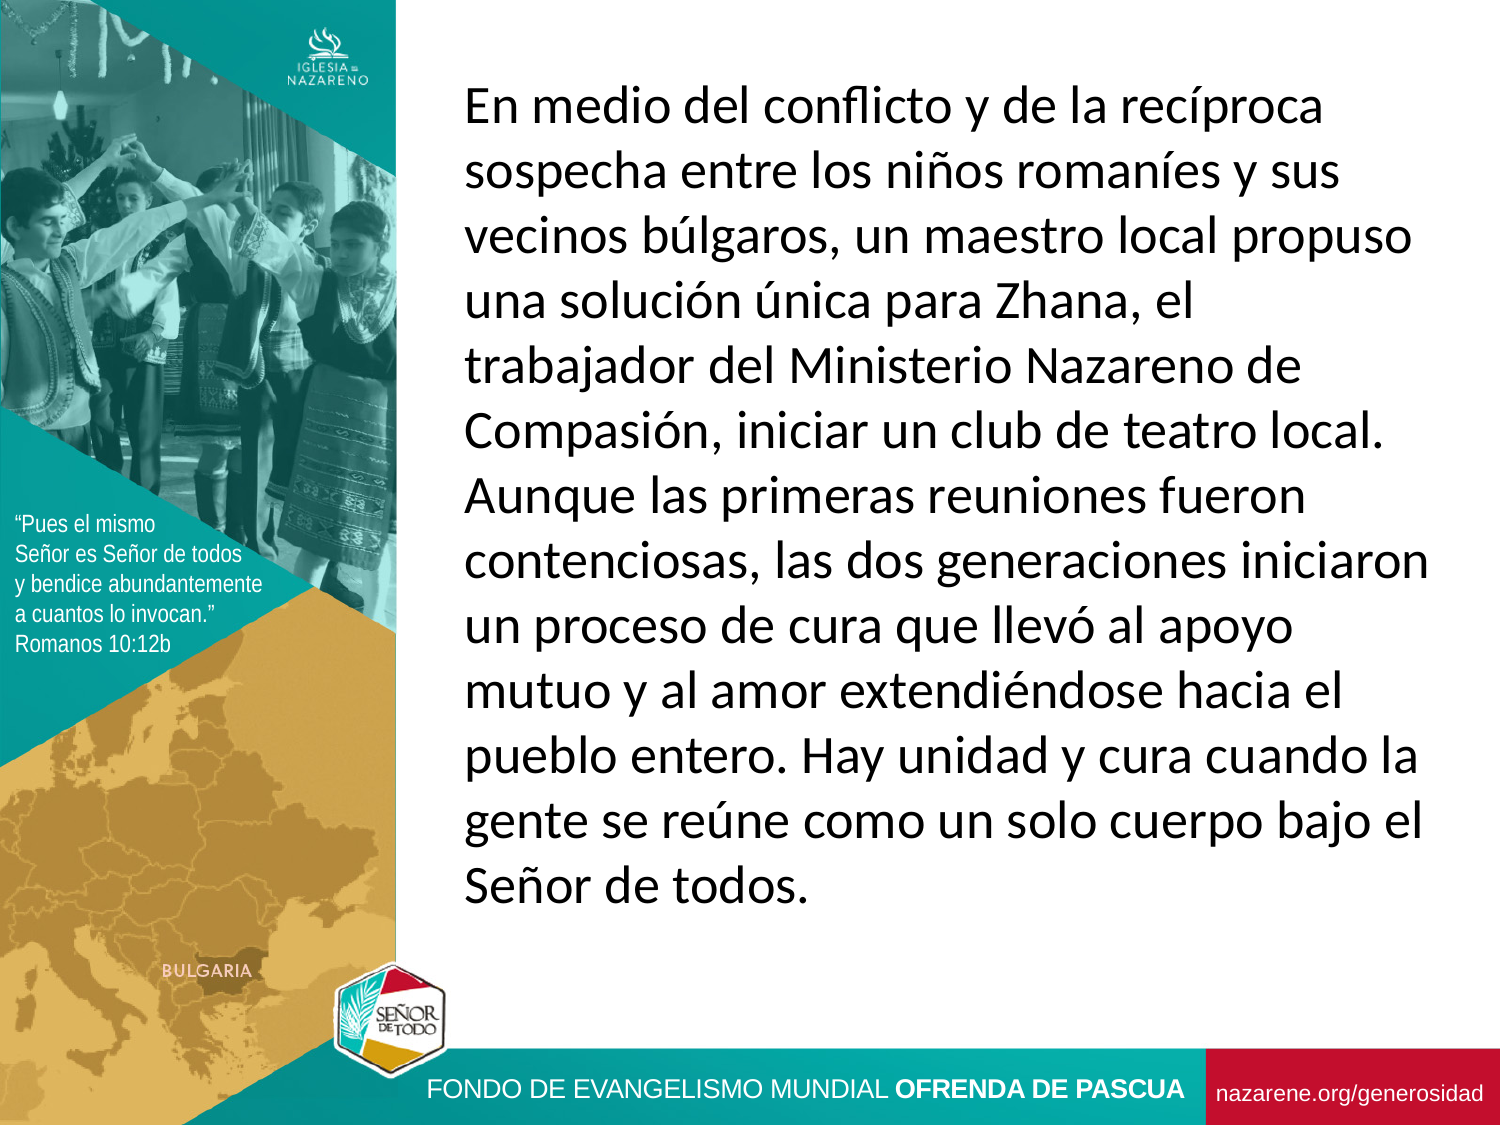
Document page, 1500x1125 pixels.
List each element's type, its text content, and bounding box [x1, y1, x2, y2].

text_box En medio del conflicto y de la recíproca sospecha entre los niños romaníes y sus vecinos búlgaros, un maestro local propuso una solución única para Zhana, el trabajador del Ministerio Nazareno de Compasión, iniciar un club de teatro local. Aunque las primeras reuniones fueron contenciosas, las dos generaciones iniciaron un proceso de cura que llevó al apoyo mutuo y al amor extendiéndose hacia el pueblo entero. Hay unidad y cura cuando la gente se reúne como un solo cuerpo bajo el Señor de todos. [450, 62, 1450, 922]
text_box “Pues el mismo Señor es Señor de todos y bendice abundantemente a cuantos lo invocan.” Romanos 10:12b [0, 500, 288, 665]
picture [0, 0, 1500, 1125]
text_box Fondo de Evangelismo Mundial Ofrenda de Pascua [362, 1064, 1200, 1112]
text_box nazarene.org/generosidad [1199, 1057, 1500, 1114]
